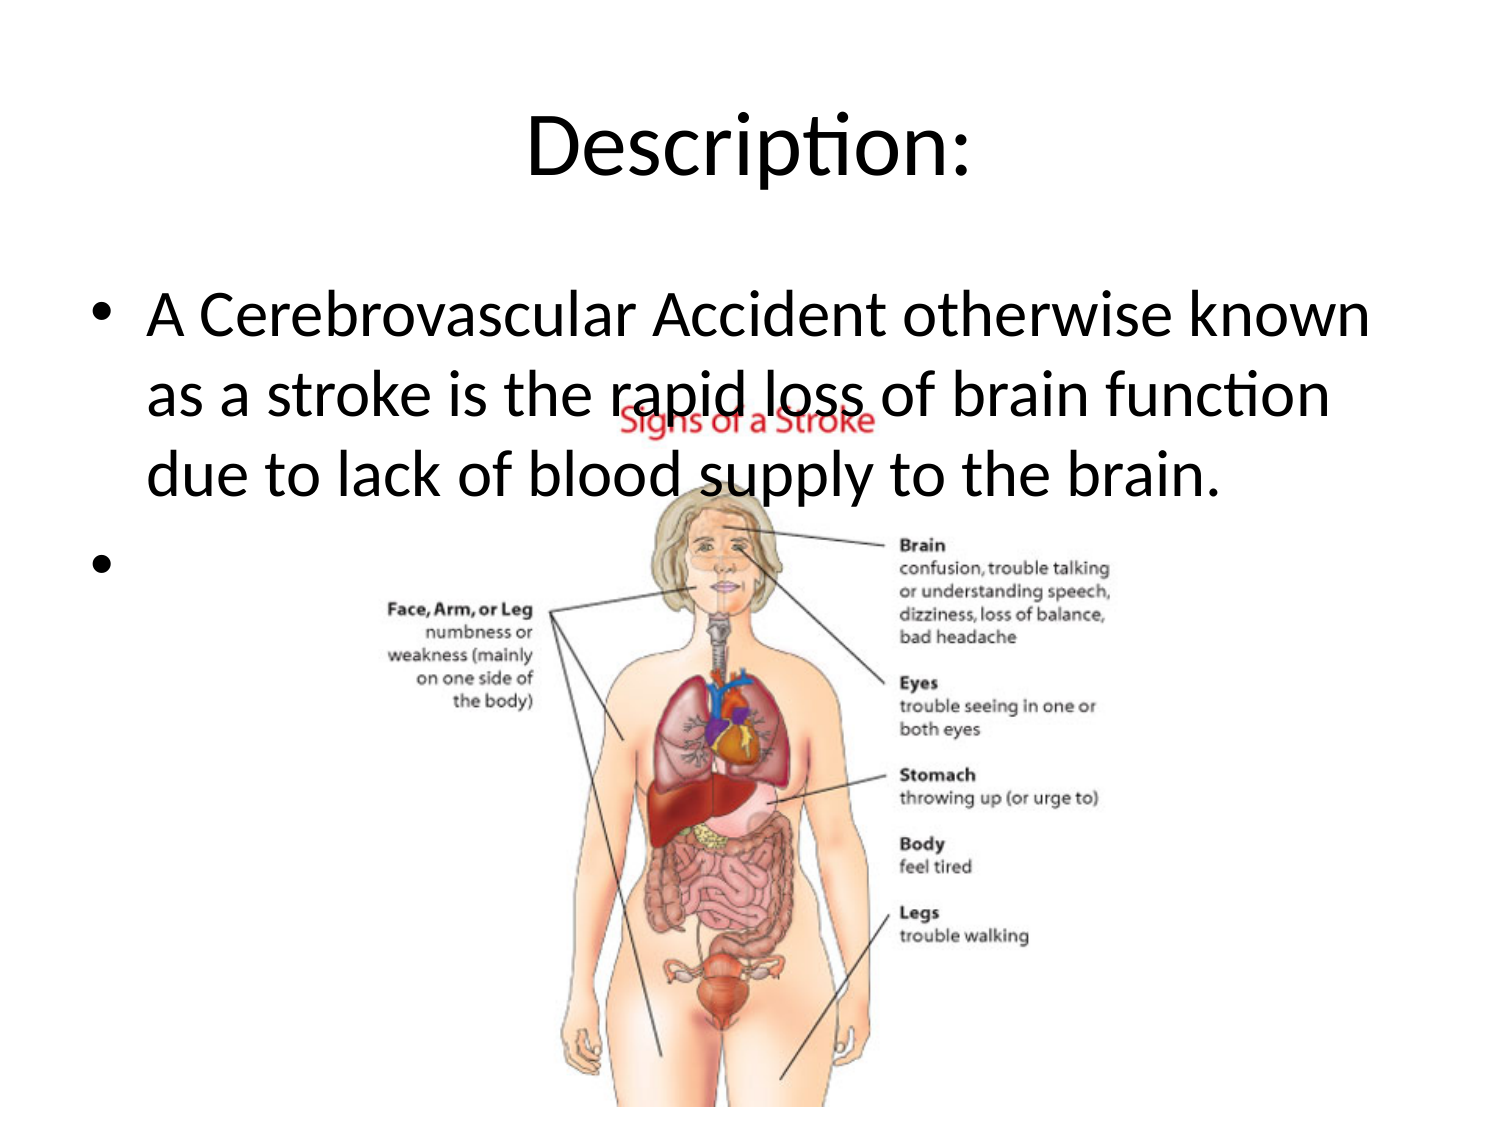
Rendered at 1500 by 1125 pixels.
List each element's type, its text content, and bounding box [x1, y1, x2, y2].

title Description: [75, 45, 1425, 233]
list A Cerebrovascular Accident otherwise known as a stroke is the rapid loss of brain function due to lack of blood supply to the brain. [75, 262, 1425, 1005]
picture [329, 374, 1171, 1107]
